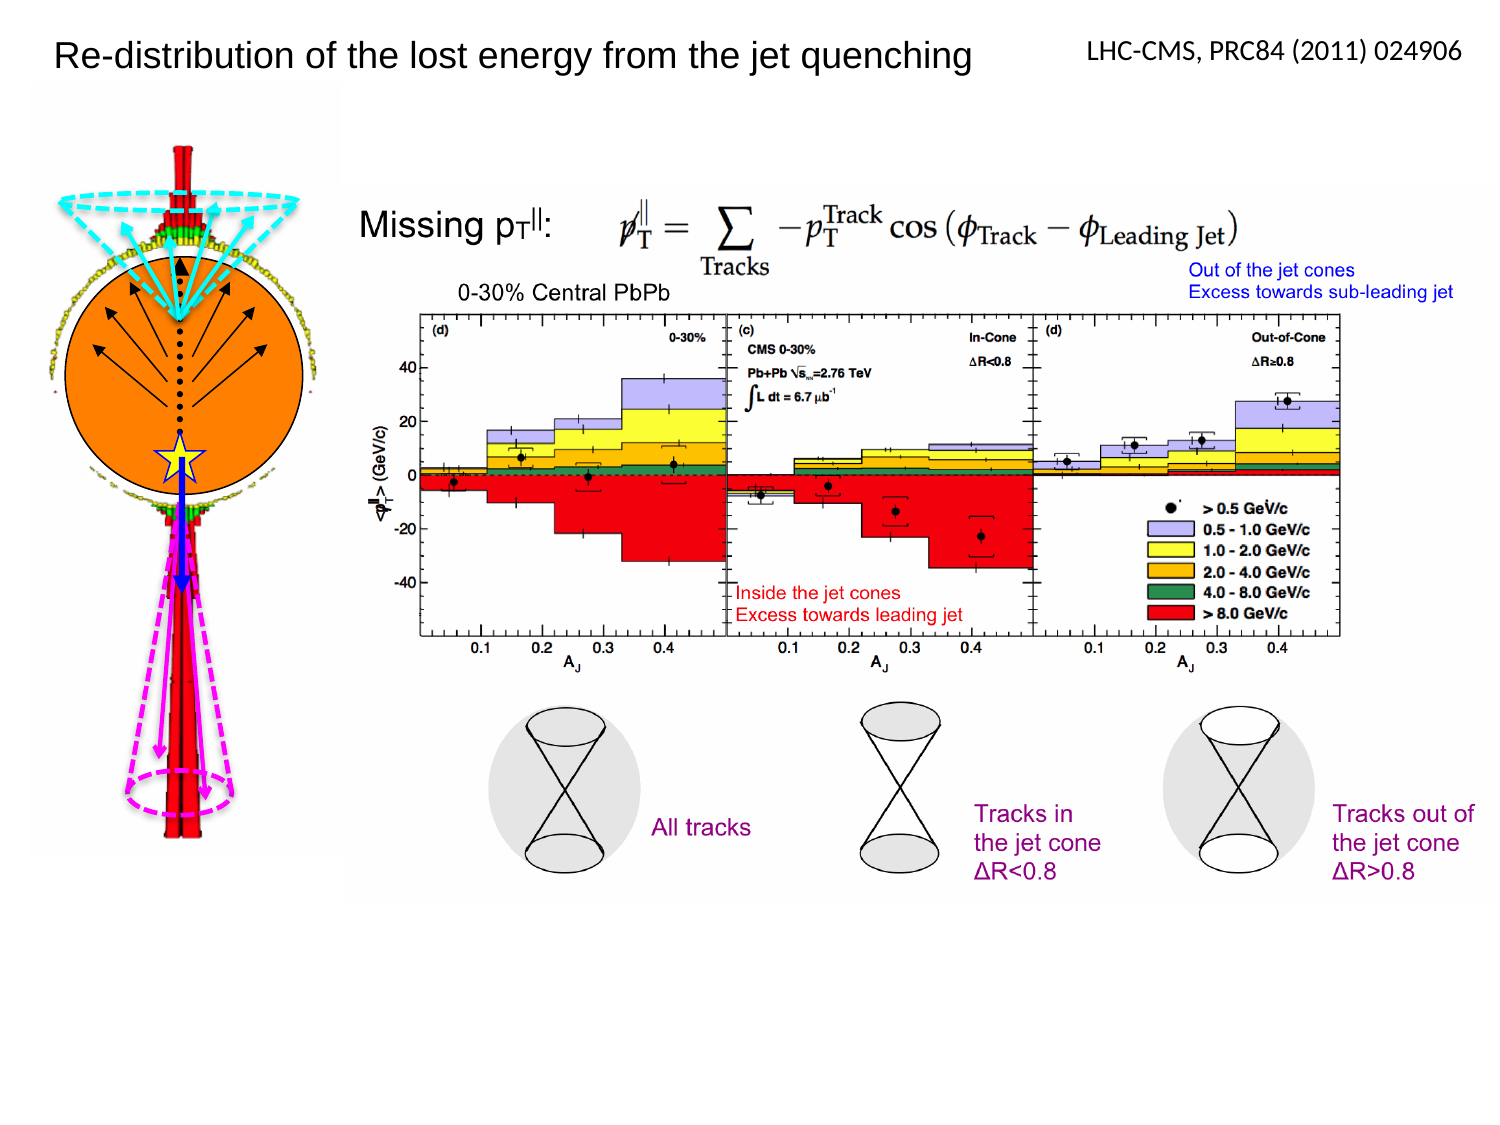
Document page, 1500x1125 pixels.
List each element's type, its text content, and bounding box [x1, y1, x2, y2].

text_box Re-distribution of the lost energy from the jet quenching [38, 23, 989, 84]
text_box LHC-CMS, PRC84 (2011) 024906 [1071, 23, 1478, 74]
picture [342, 186, 1498, 904]
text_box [29, 81, 341, 857]
